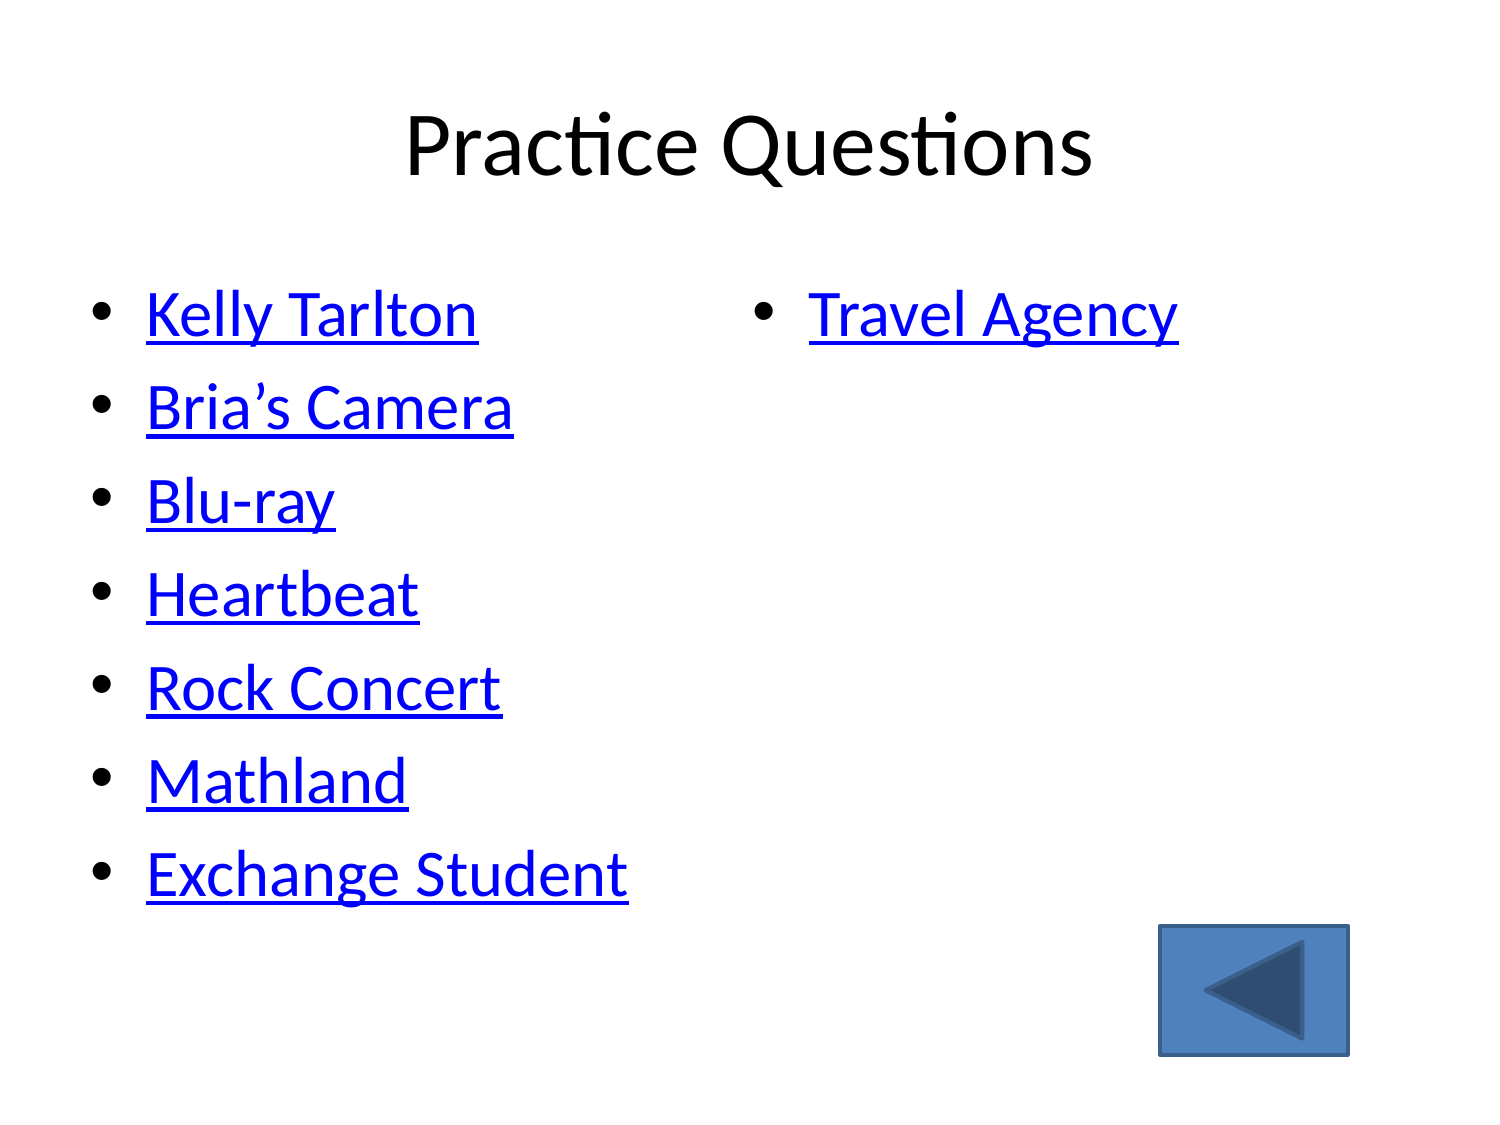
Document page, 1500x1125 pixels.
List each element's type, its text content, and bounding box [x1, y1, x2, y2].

text_box [1158, 924, 1350, 1057]
title Practice Questions [75, 45, 1425, 233]
list Kelly Tarlton Bria’s Camera Blu-ray Heartbeat Rock Concert Mathland Exchange Student Travel Agency [75, 262, 1430, 1005]
